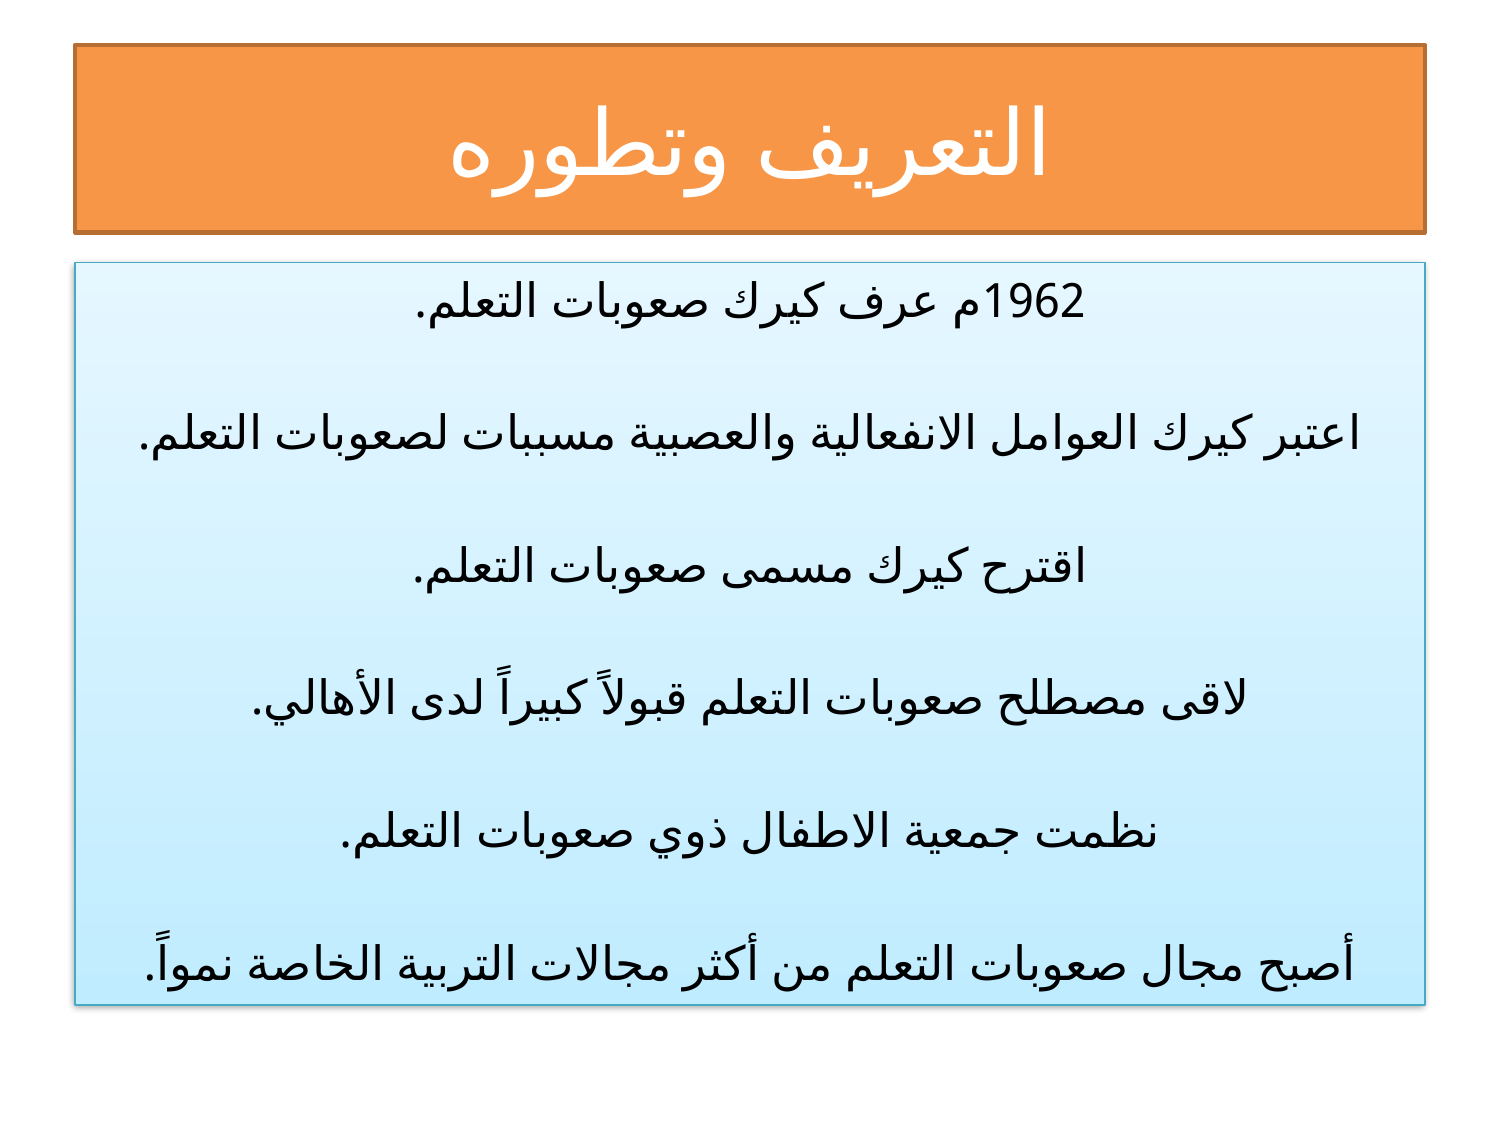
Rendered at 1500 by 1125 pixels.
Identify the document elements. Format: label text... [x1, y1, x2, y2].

title التعريف وتطوره [73, 43, 1427, 235]
list 1962م عرف كيرك صعوبات التعلم. اعتبر كيرك العوامل الانفعالية والعصبية مسببات لصعوبات التعلم. اقترح كيرك مسمى صعوبات التعلم. لاقى مصطلح صعوبات التعلم قبولاً كبيراً لدى الأهالي. نظمت جمعية الاطفال ذوي صعوبات التعلم. أصبح مجال صعوبات التعلم من أكثر مجالات التربية الخاصة نمواً. [74, 262, 1426, 1006]
